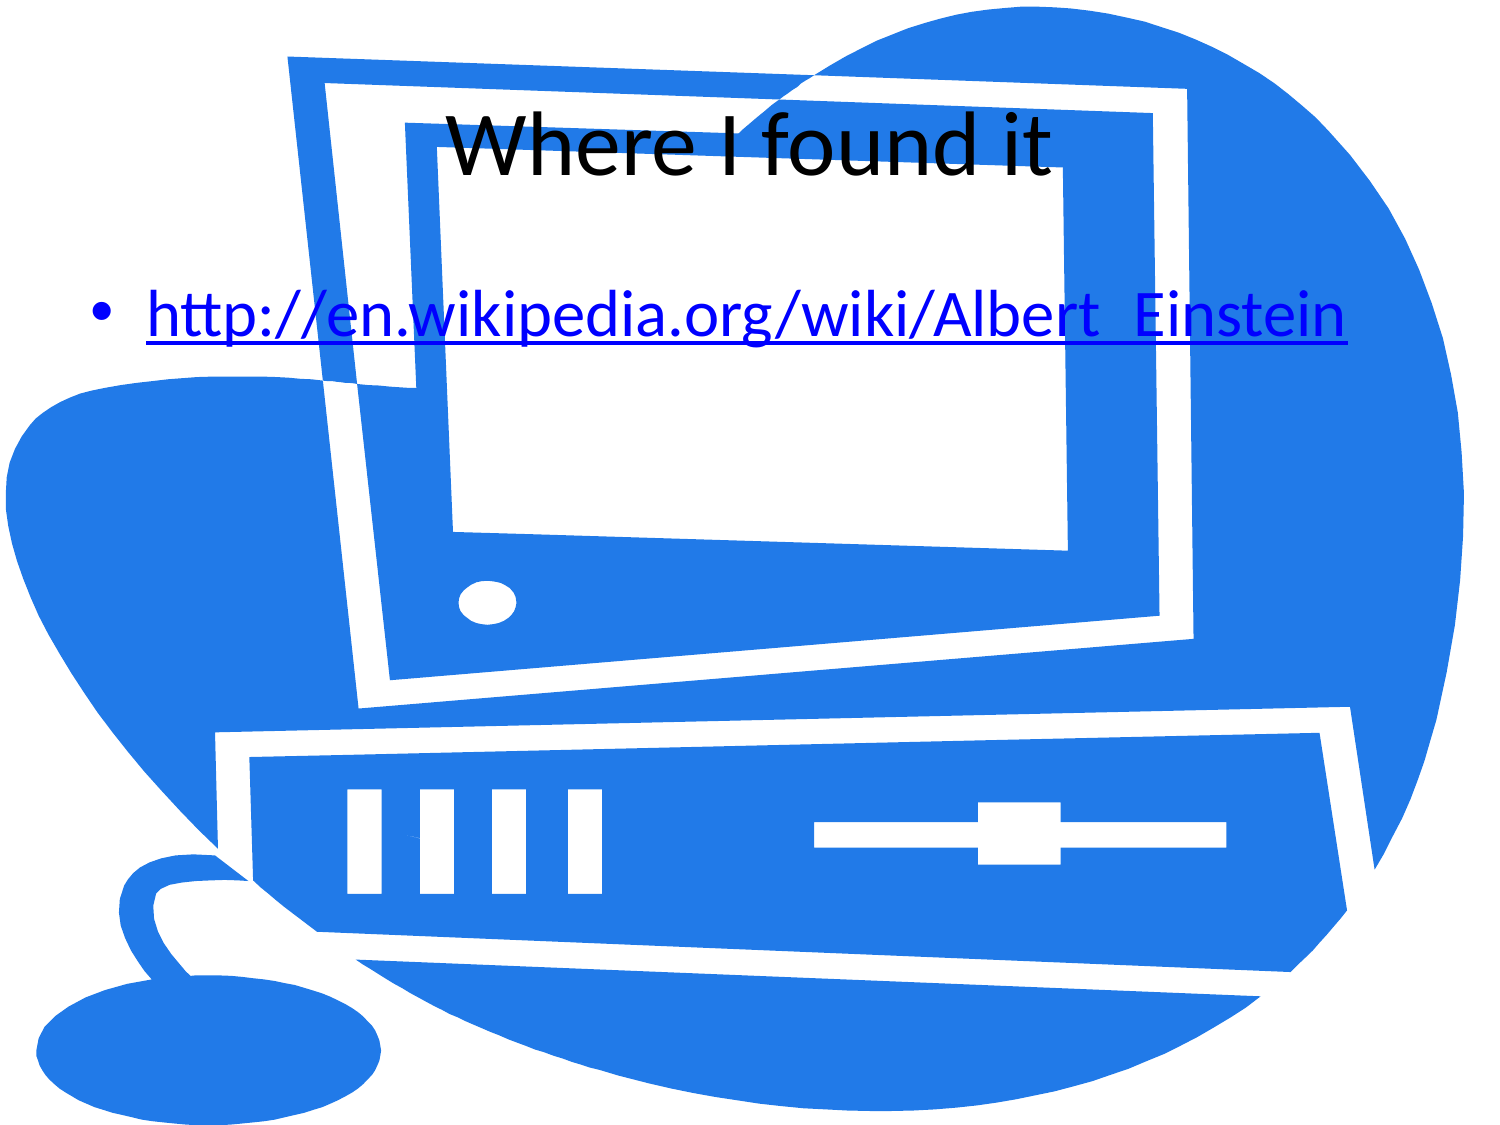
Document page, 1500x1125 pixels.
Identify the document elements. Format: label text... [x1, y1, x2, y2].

list http://en.wikipedia.org/wiki/Albert_Einstein [75, 262, 1425, 1005]
title Where I found it [75, 45, 1425, 233]
